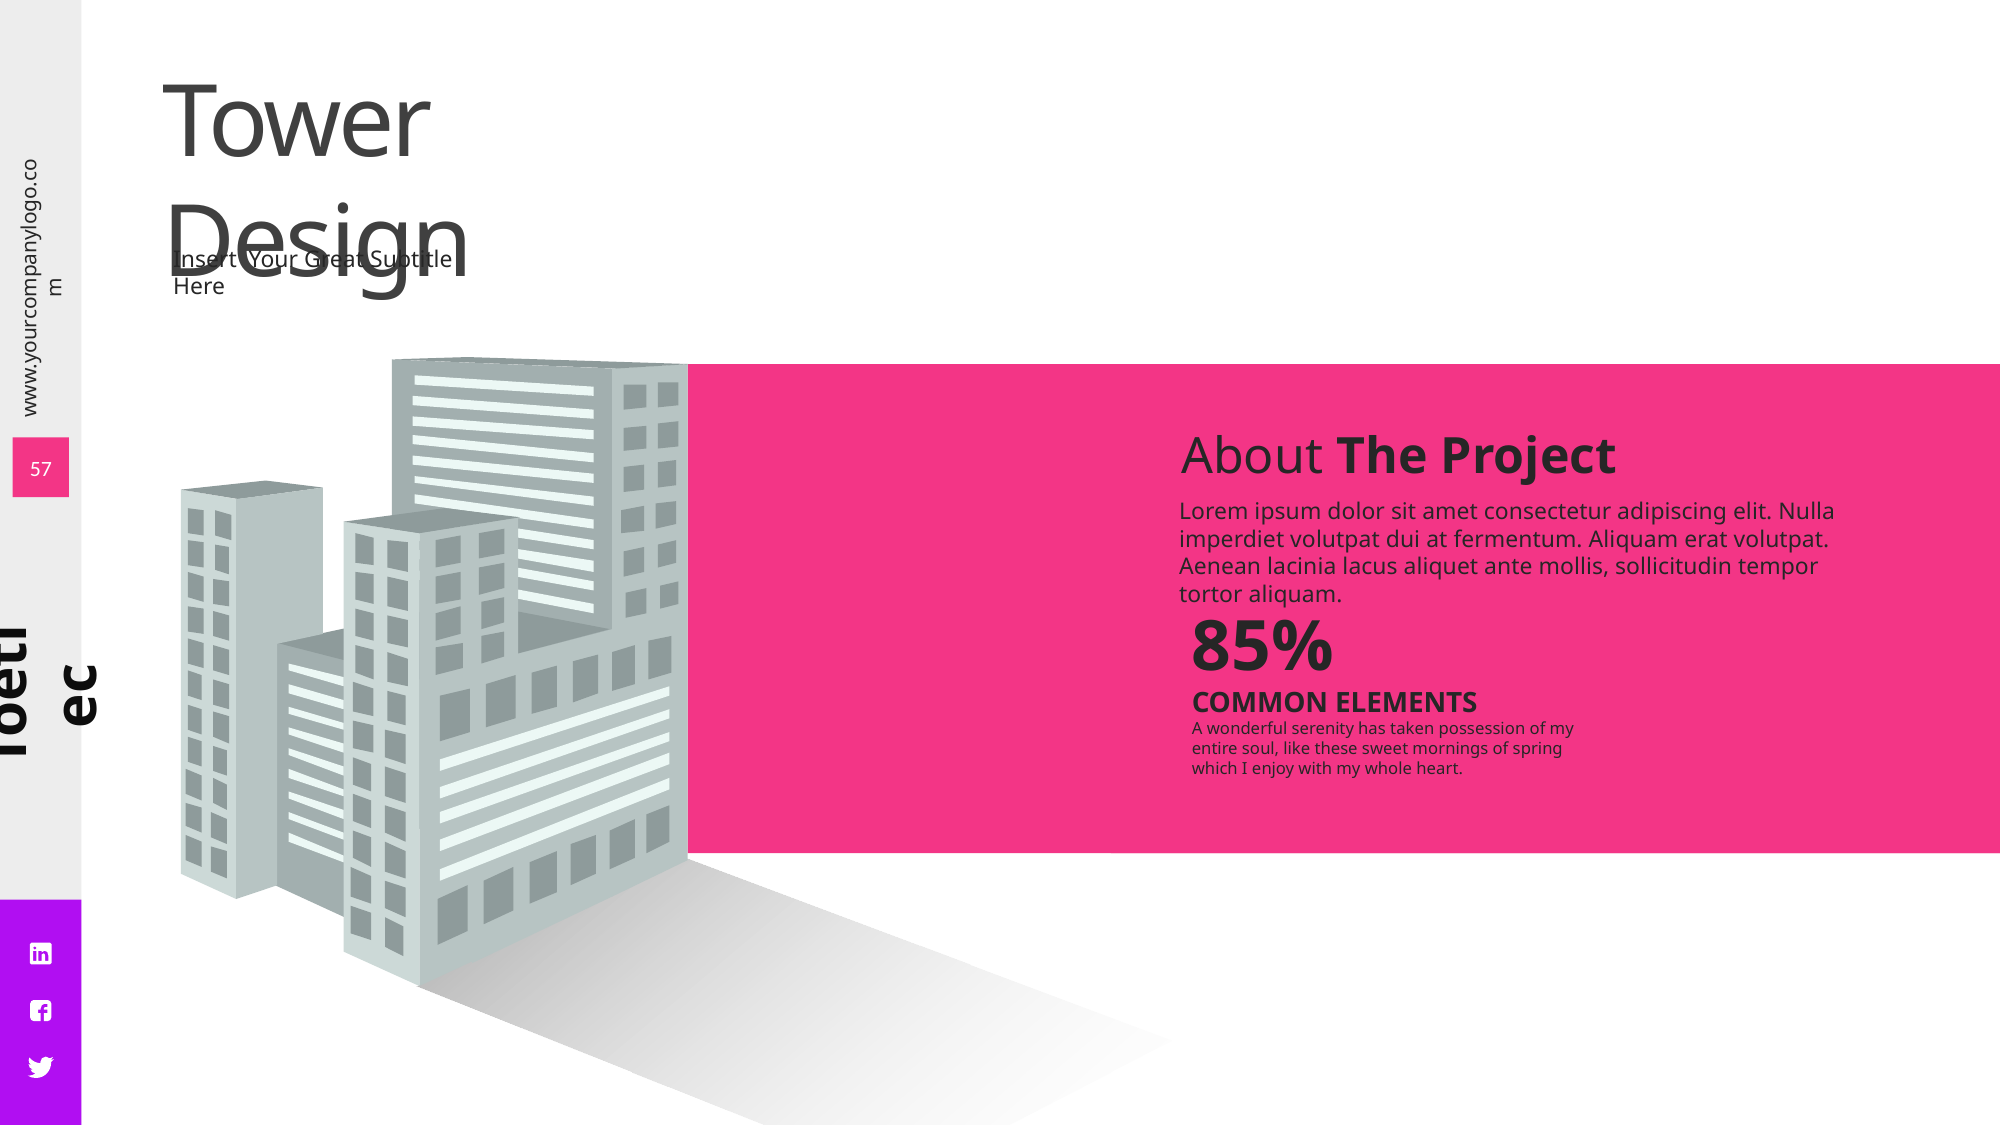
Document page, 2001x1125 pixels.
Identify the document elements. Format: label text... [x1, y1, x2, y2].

text_box Lorem ipsum dolor sit amet consectetur adipiscing elit. Nulla imperdiet volutpat dui at fermentum. Aliquam erat volutpat. Aenean lacinia lacus aliquet ante mollis, sollicitudin tempor tortor aliquam. [1172, 489, 1887, 614]
text_box About The Project [1172, 405, 1943, 501]
text_box 85% COMMON ELEMENTS A wonderful serenity has taken possession of my entire soul, like these sweet mornings of spring which I enjoy with my whole heart. [1172, 580, 1597, 788]
text_box Tower Design [147, 116, 677, 236]
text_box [180, 357, 1172, 1125]
slide_number 57 [12, 437, 69, 498]
text_box [1172, 363, 2000, 854]
text_box Insert Your Great Subtitle Here [158, 237, 512, 307]
